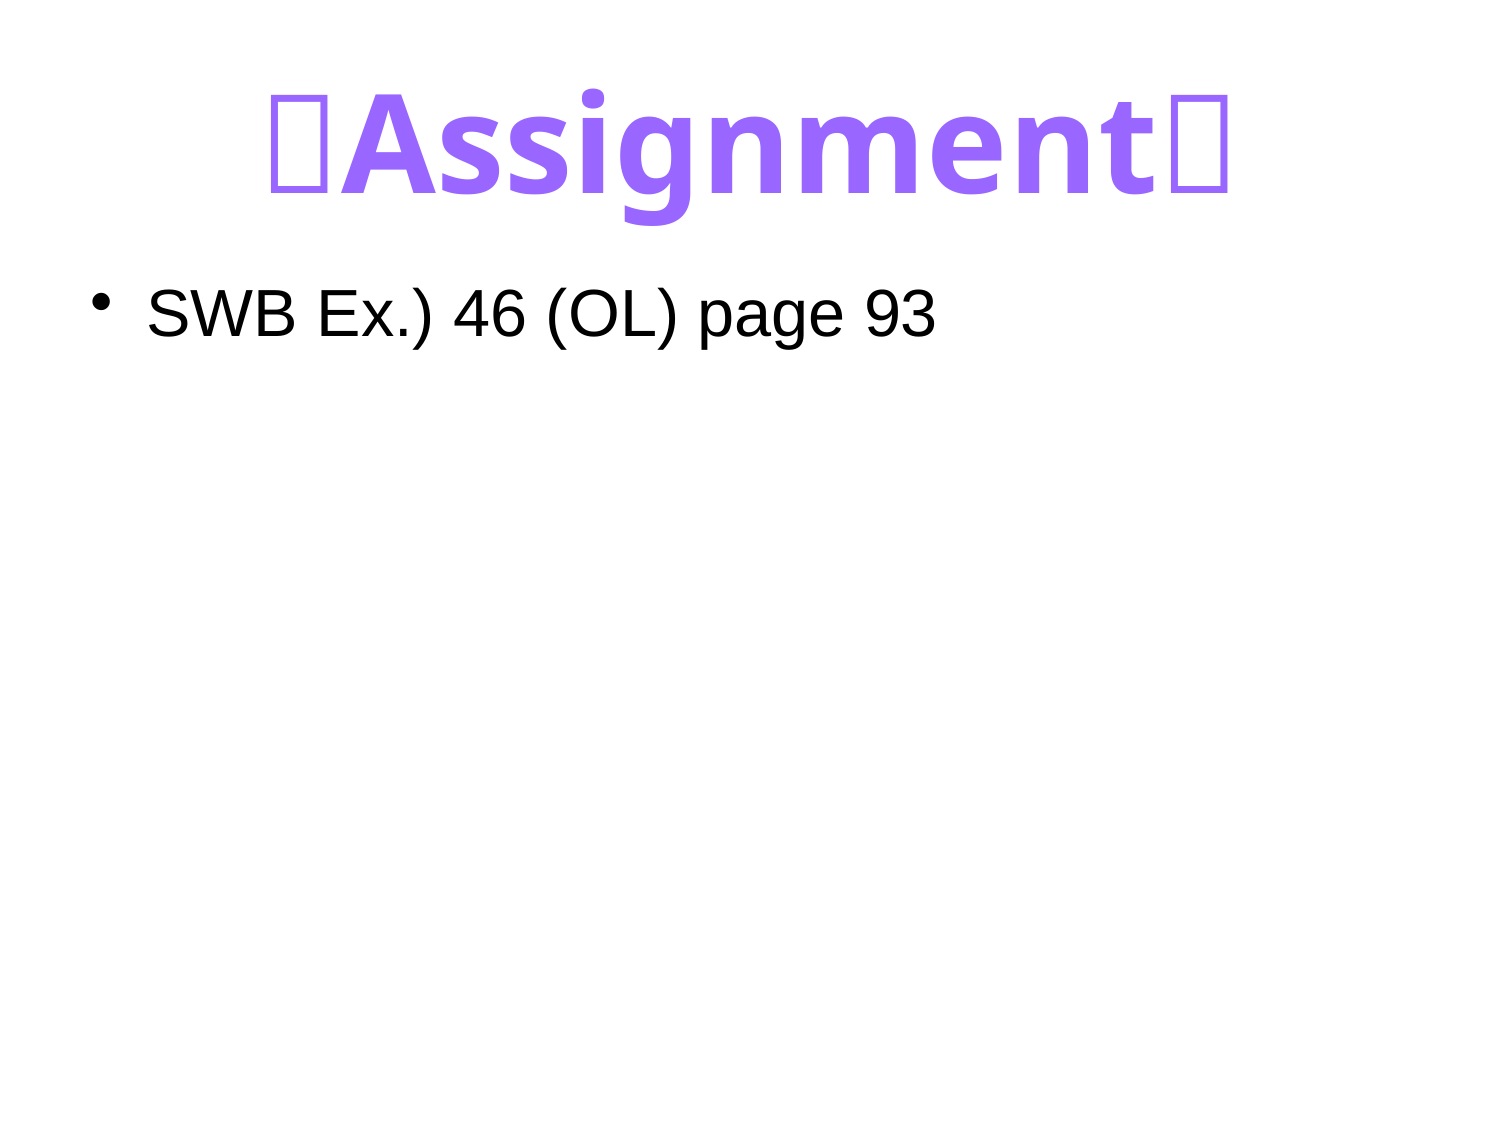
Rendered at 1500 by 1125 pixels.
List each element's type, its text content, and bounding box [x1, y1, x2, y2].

list SWB Ex.) 46 (OL) page 93 [74, 262, 1426, 1006]
title Assignment [74, 44, 1426, 233]
